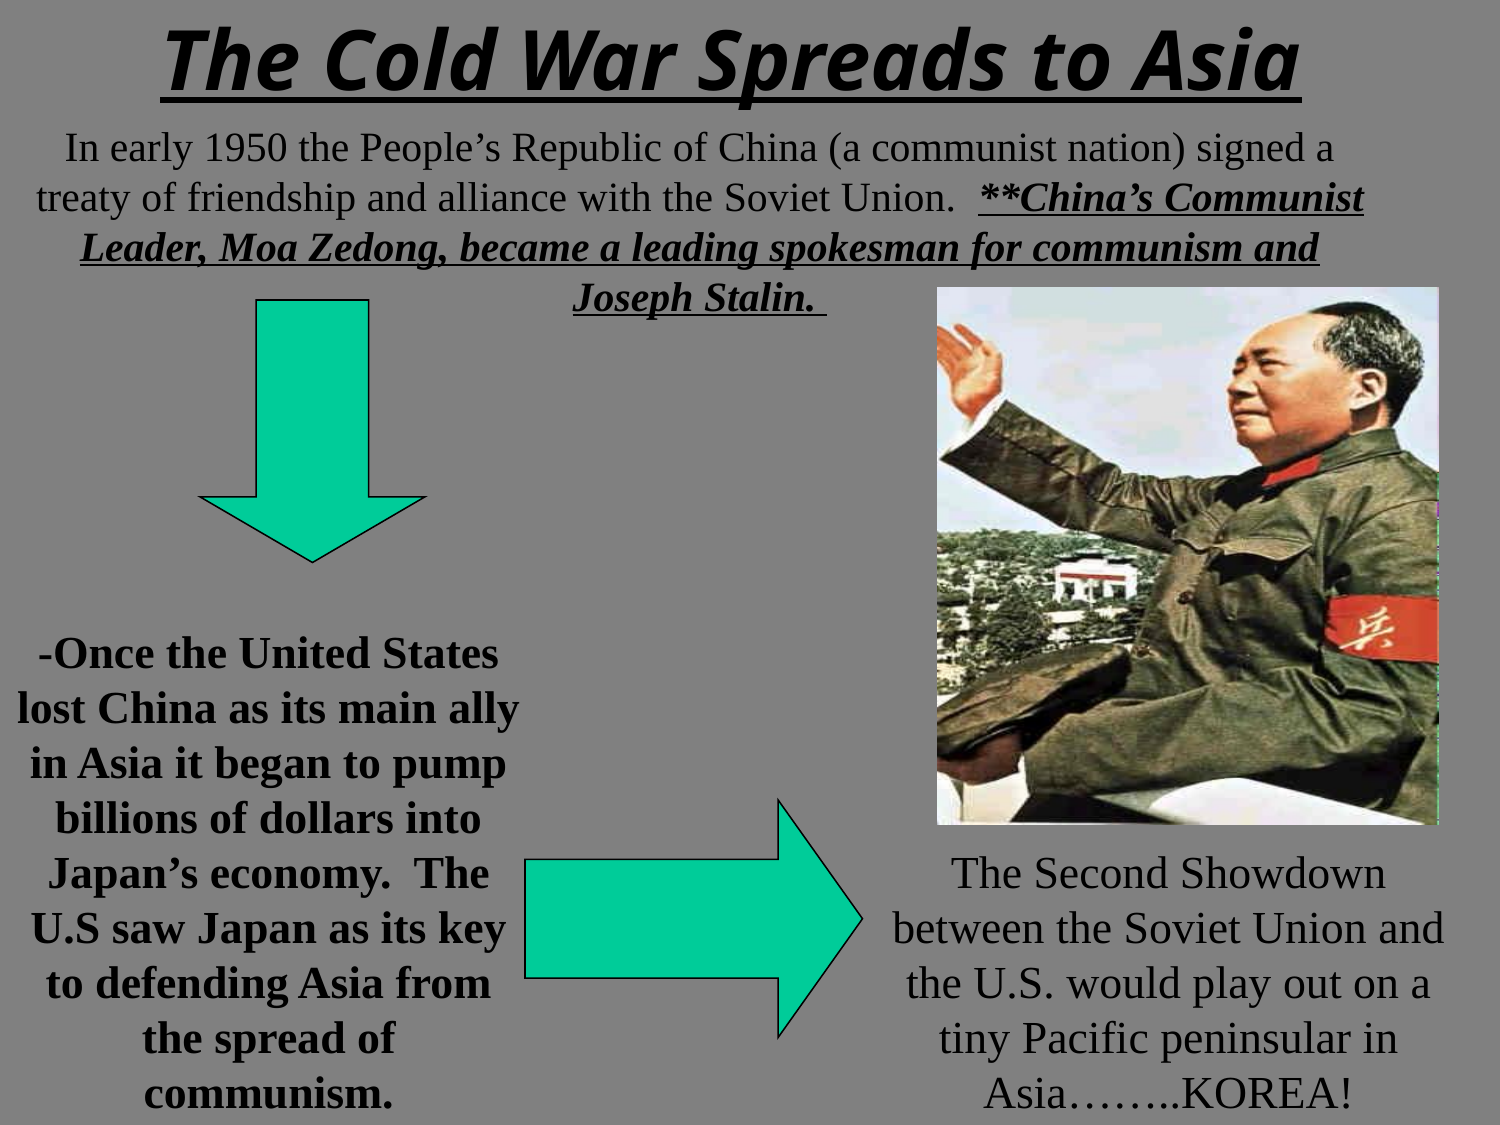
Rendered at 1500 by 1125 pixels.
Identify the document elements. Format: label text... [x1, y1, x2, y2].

text_box The Second Showdown between the Soviet Union and the U.S. would play out on a tiny Pacific peninsular in Asia……..KOREA! [874, 835, 1463, 1125]
text_box -Once the United States lost China as its main ally in Asia it began to pump billions of dollars into Japan’s economy. The U.S saw Japan as its key to defending Asia from the spread of communism. [0, 615, 538, 1125]
text_box [525, 799, 863, 1038]
text_box The Cold War Spreads to Asia [0, 0, 1463, 115]
text_box [199, 299, 425, 563]
picture [937, 287, 1440, 826]
text_box In early 1950 the People’s Republic of China (a communist nation) signed a treaty of friendship and alliance with the Soviet Union. **China’s Communist Leader, Moa Zedong, became a leading spokesman for communism and Joseph Stalin. [0, 112, 1400, 328]
